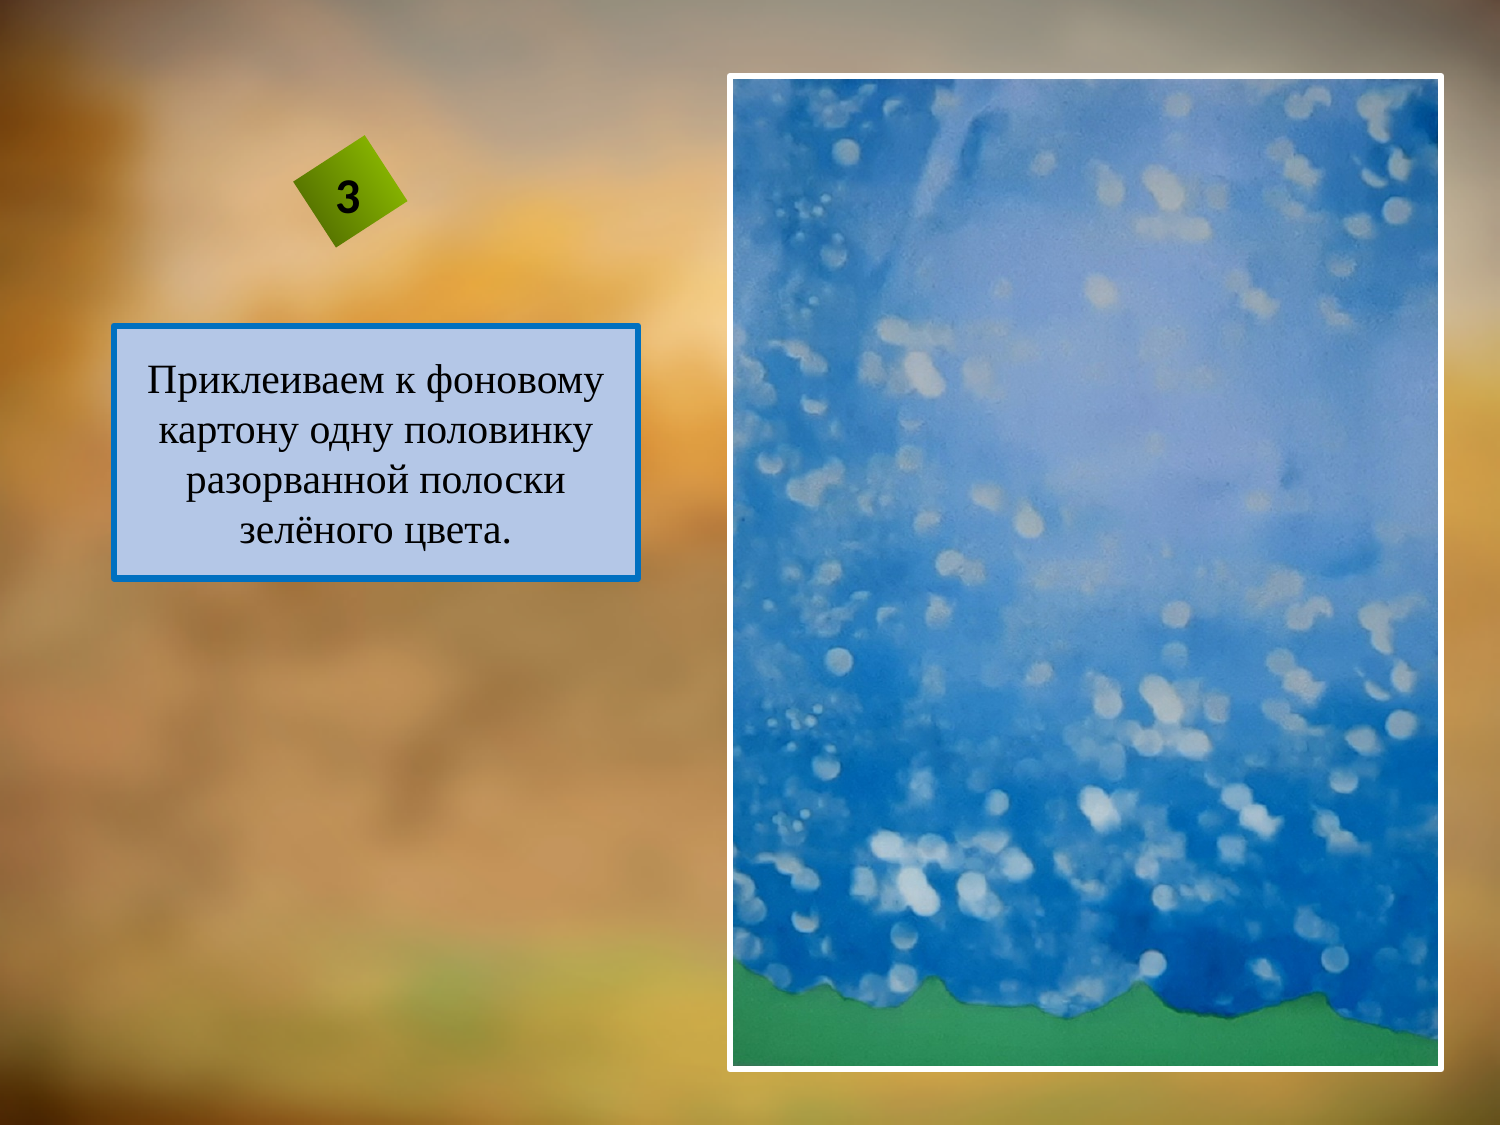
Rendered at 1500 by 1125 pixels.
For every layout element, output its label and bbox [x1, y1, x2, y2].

text_box [307, 152, 393, 232]
picture [0, 0, 1500, 1125]
